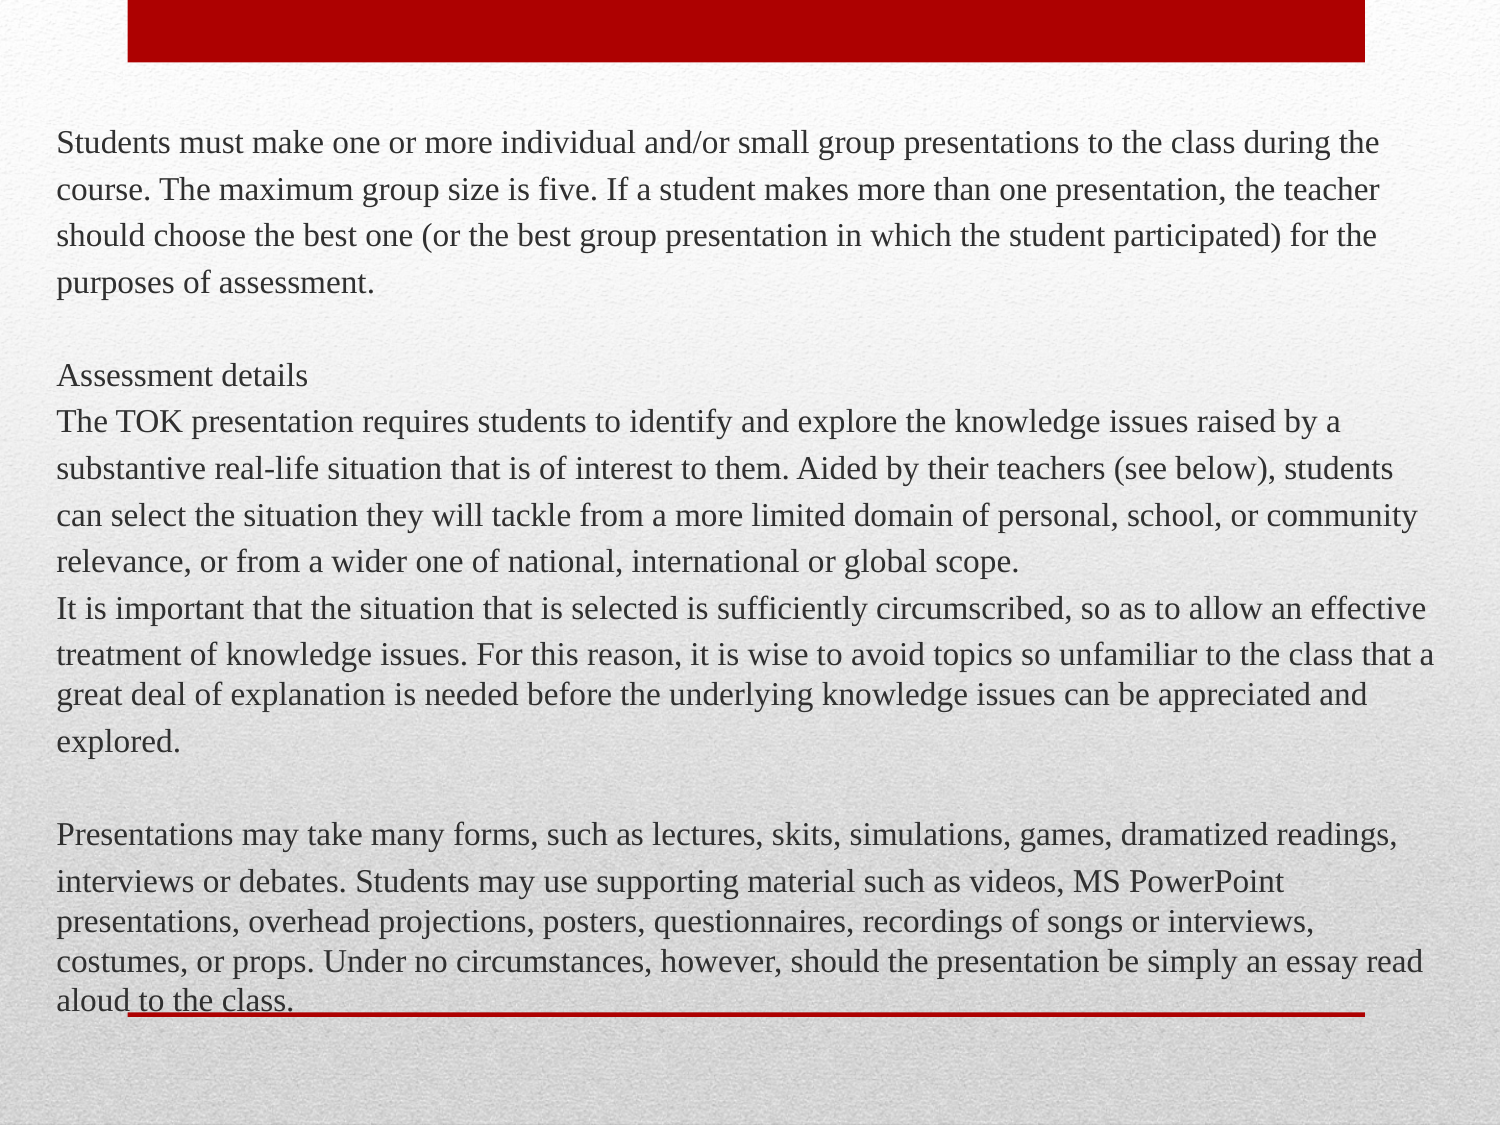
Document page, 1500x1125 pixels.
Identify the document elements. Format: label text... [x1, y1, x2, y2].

list Students must make one or more individual and/or small group presentations to the class during the course. The maximum group size is five. If a student makes more than one presentation, the teacher should choose the best one (or the best group presentation in which the student participated) for the purposes of assessment. Assessment details The TOK presentation requires students to identify and explore the knowledge issues raised by a substantive real-life situation that is of interest to them. Aided by their teachers (see below), students can select the situation they will tackle from a more limited domain of personal, school, or community relevance, or from a wider one of national, international or global scope. It is important that the situation that is selected is sufficiently circumscribed, so as to allow an effective treatment of knowledge issues. For this reason, it is wise to avoid topics so unfamiliar to the class that a great deal of explanation is needed before the underlying knowledge issues can be appreciated and explored. Presentations may take many forms, such as lectures, skits, simulations, games, dramatized readings, interviews or debates. Students may use supporting material such as videos, MS PowerPoint presentations, overhead projections, posters, questionnaires, recordings of songs or interviews, costumes, or props. Under no circumstances, however, should the presentation be simply an essay read aloud to the class. [41, 112, 1471, 1094]
